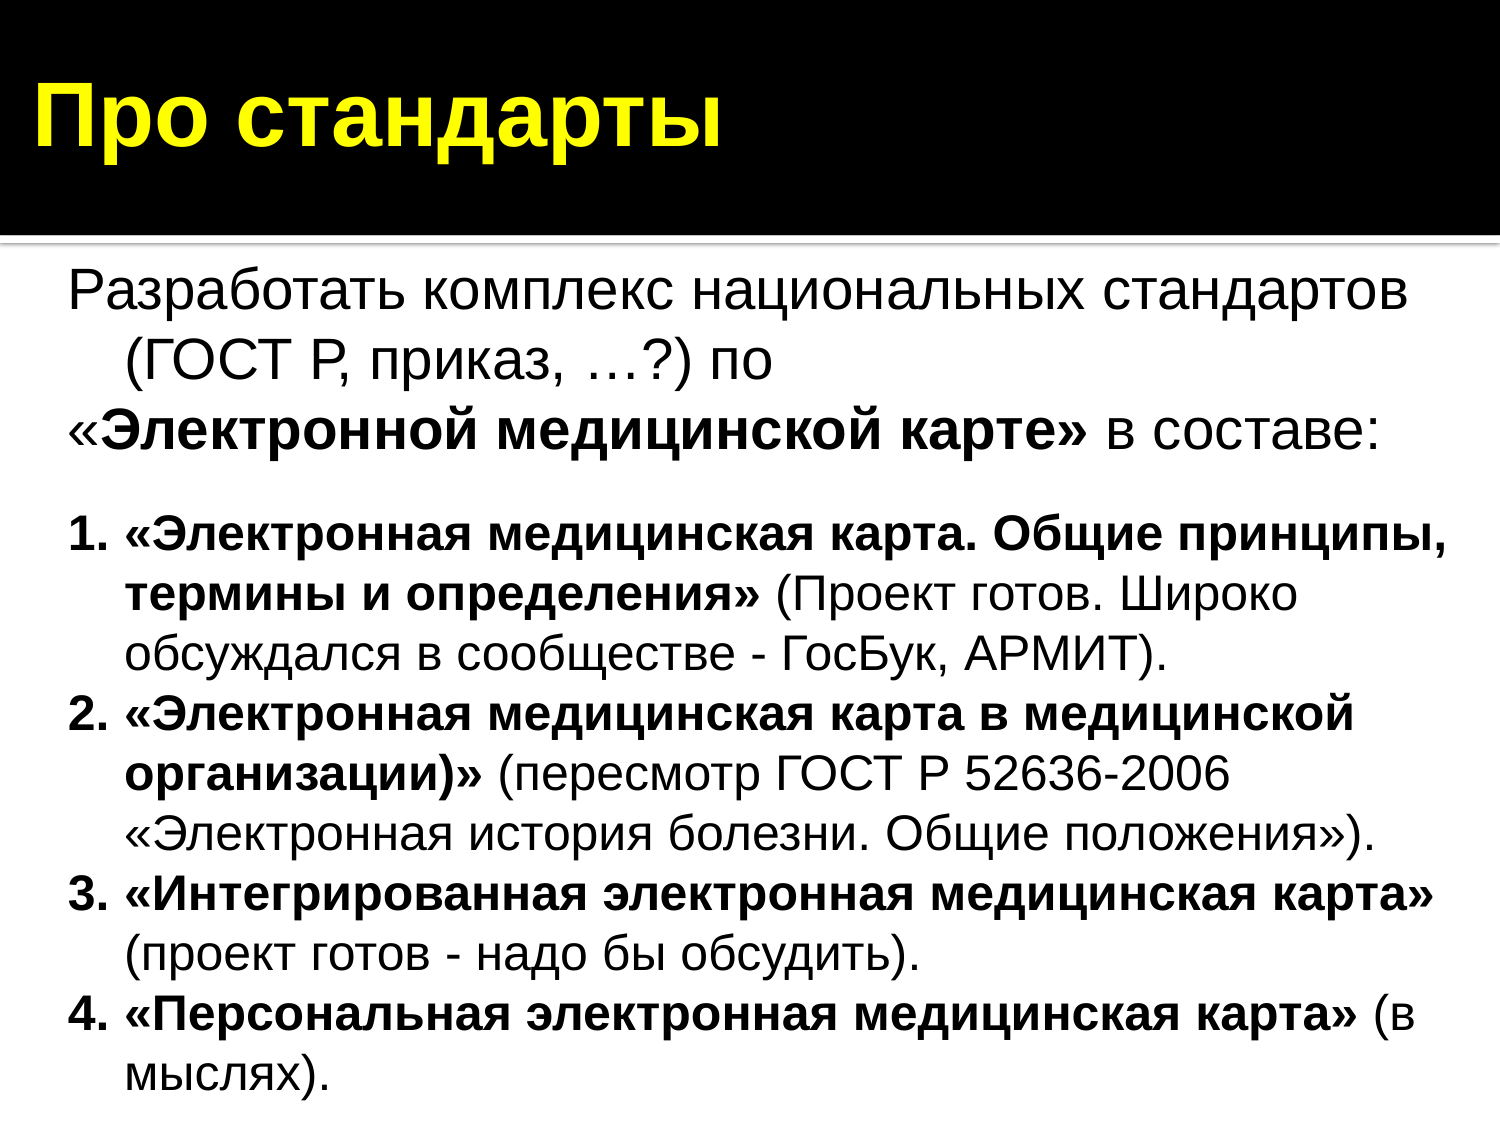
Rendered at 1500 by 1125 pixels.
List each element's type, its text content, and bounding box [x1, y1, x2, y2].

text_box Разработать комплекс национальных стандартов (ГОСТ Р, приказ, …?) по «Электронной медицинской карте» в составе: «Электронная медицинская карта. Общие принципы, термины и определения» (Проект готов. Широко обсуждался в сообществе - ГосБук, АРМИТ). «Электронная медицинская карта в медицинской организации)» (пересмотр ГОСТ Р 52636-2006 «Электронная история болезни. Общие положения»). «Интегрированная электронная медицинская карта» (проект готов - надо бы обсудить). «Персональная электронная медицинская карта» (в мыслях). [53, 243, 1471, 1109]
text_box Про стандарты [17, 47, 1500, 173]
